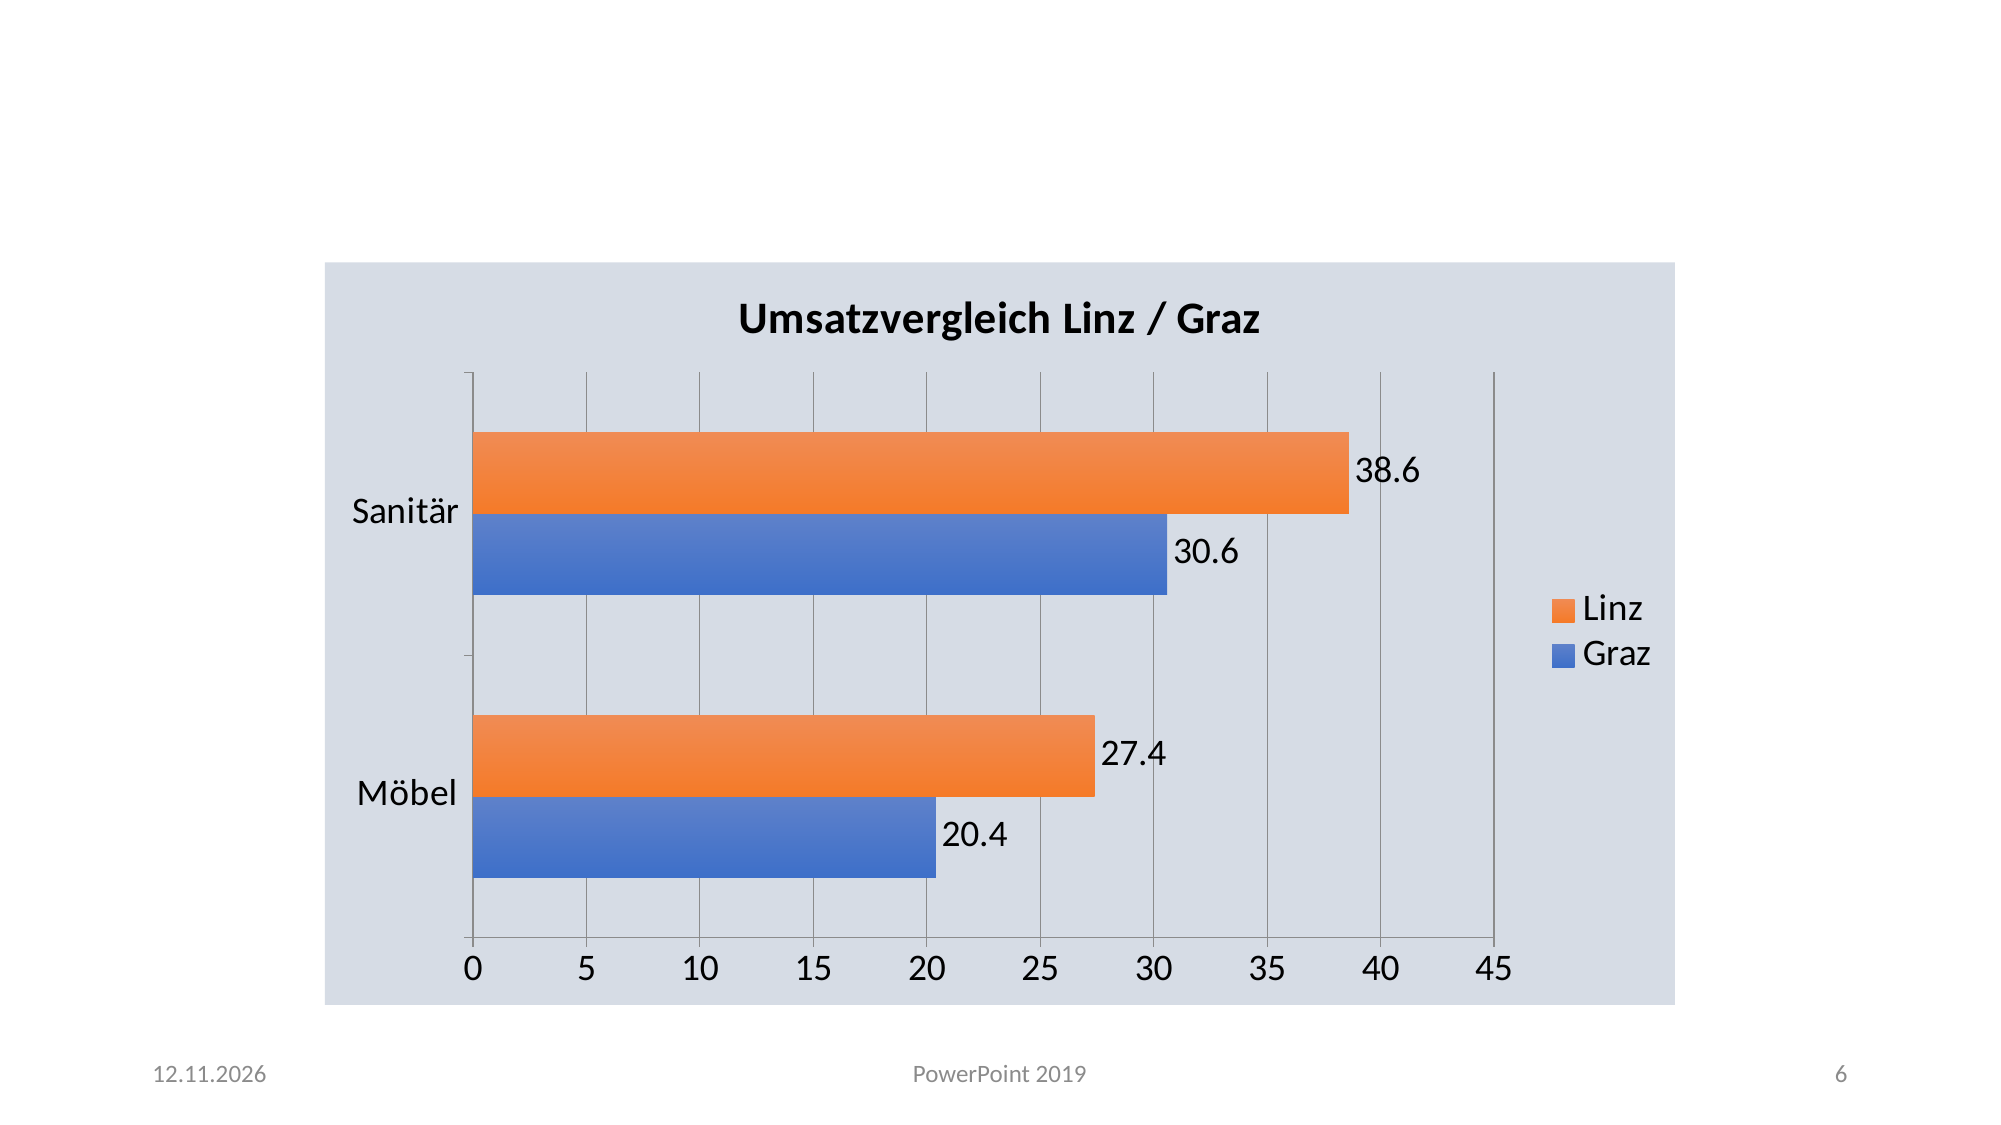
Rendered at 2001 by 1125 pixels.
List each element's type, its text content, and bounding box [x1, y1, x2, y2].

chart [324, 262, 1675, 1005]
footer PowerPoint 2019 [662, 1042, 1338, 1103]
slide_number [137, 1042, 588, 1103]
slide_number 6 [1412, 1042, 1863, 1103]
